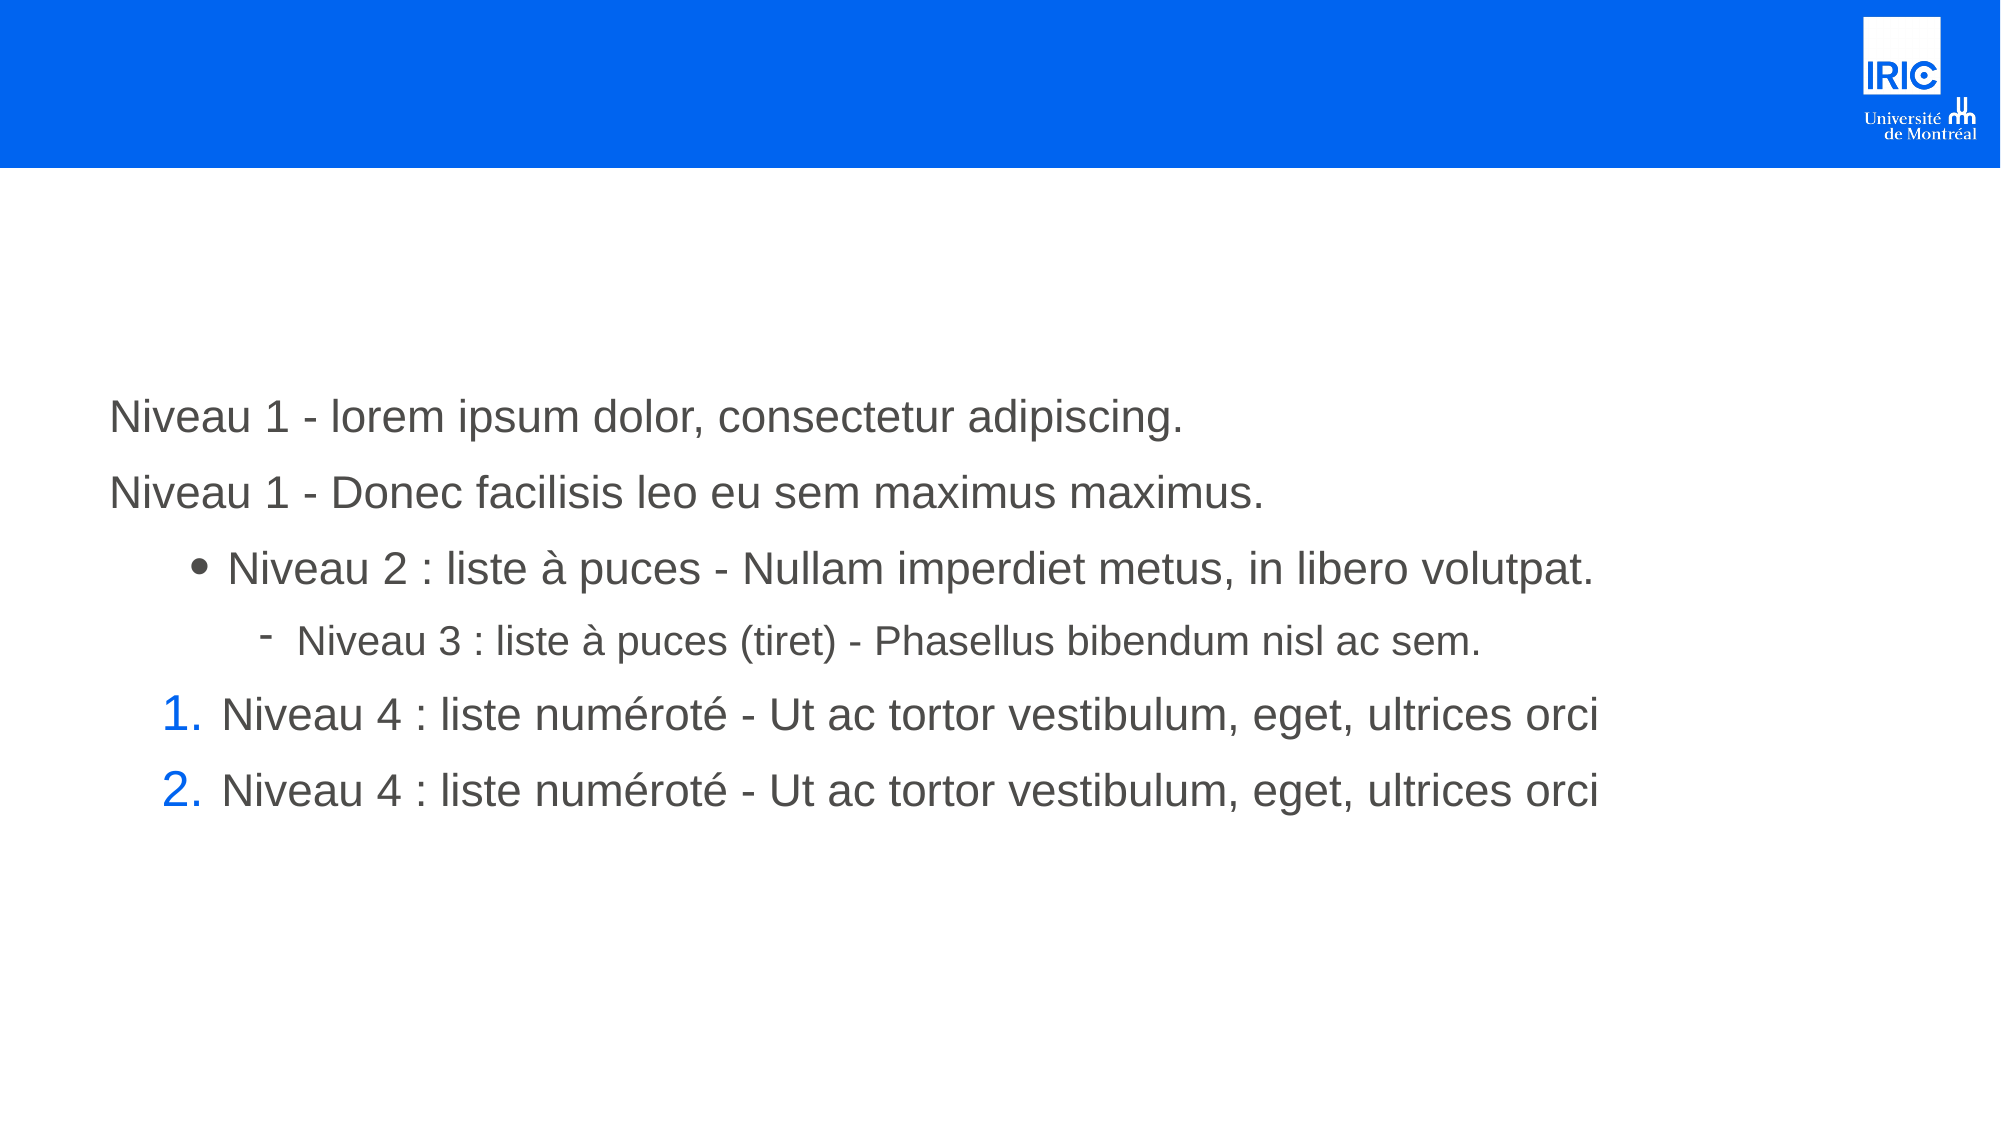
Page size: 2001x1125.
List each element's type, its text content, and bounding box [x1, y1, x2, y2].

picture [1847, 0, 1993, 157]
text_box Niveau 1 - lorem ipsum dolor, consectetur adipiscing. Niveau 1 - Donec facilisis leo eu sem maximus maximus. Niveau 2 : liste à puces - Nullam imperdiet metus, in libero volutpat. Niveau 3 : liste à puces (tiret) - Phasellus bibendum nisl ac sem. Niveau 4 : liste numéroté - Ut ac tortor vestibulum, eget, ultrices orci Niveau 4 : liste numéroté - Ut ac tortor vestibulum, eget, ultrices orci [94, 379, 1899, 869]
